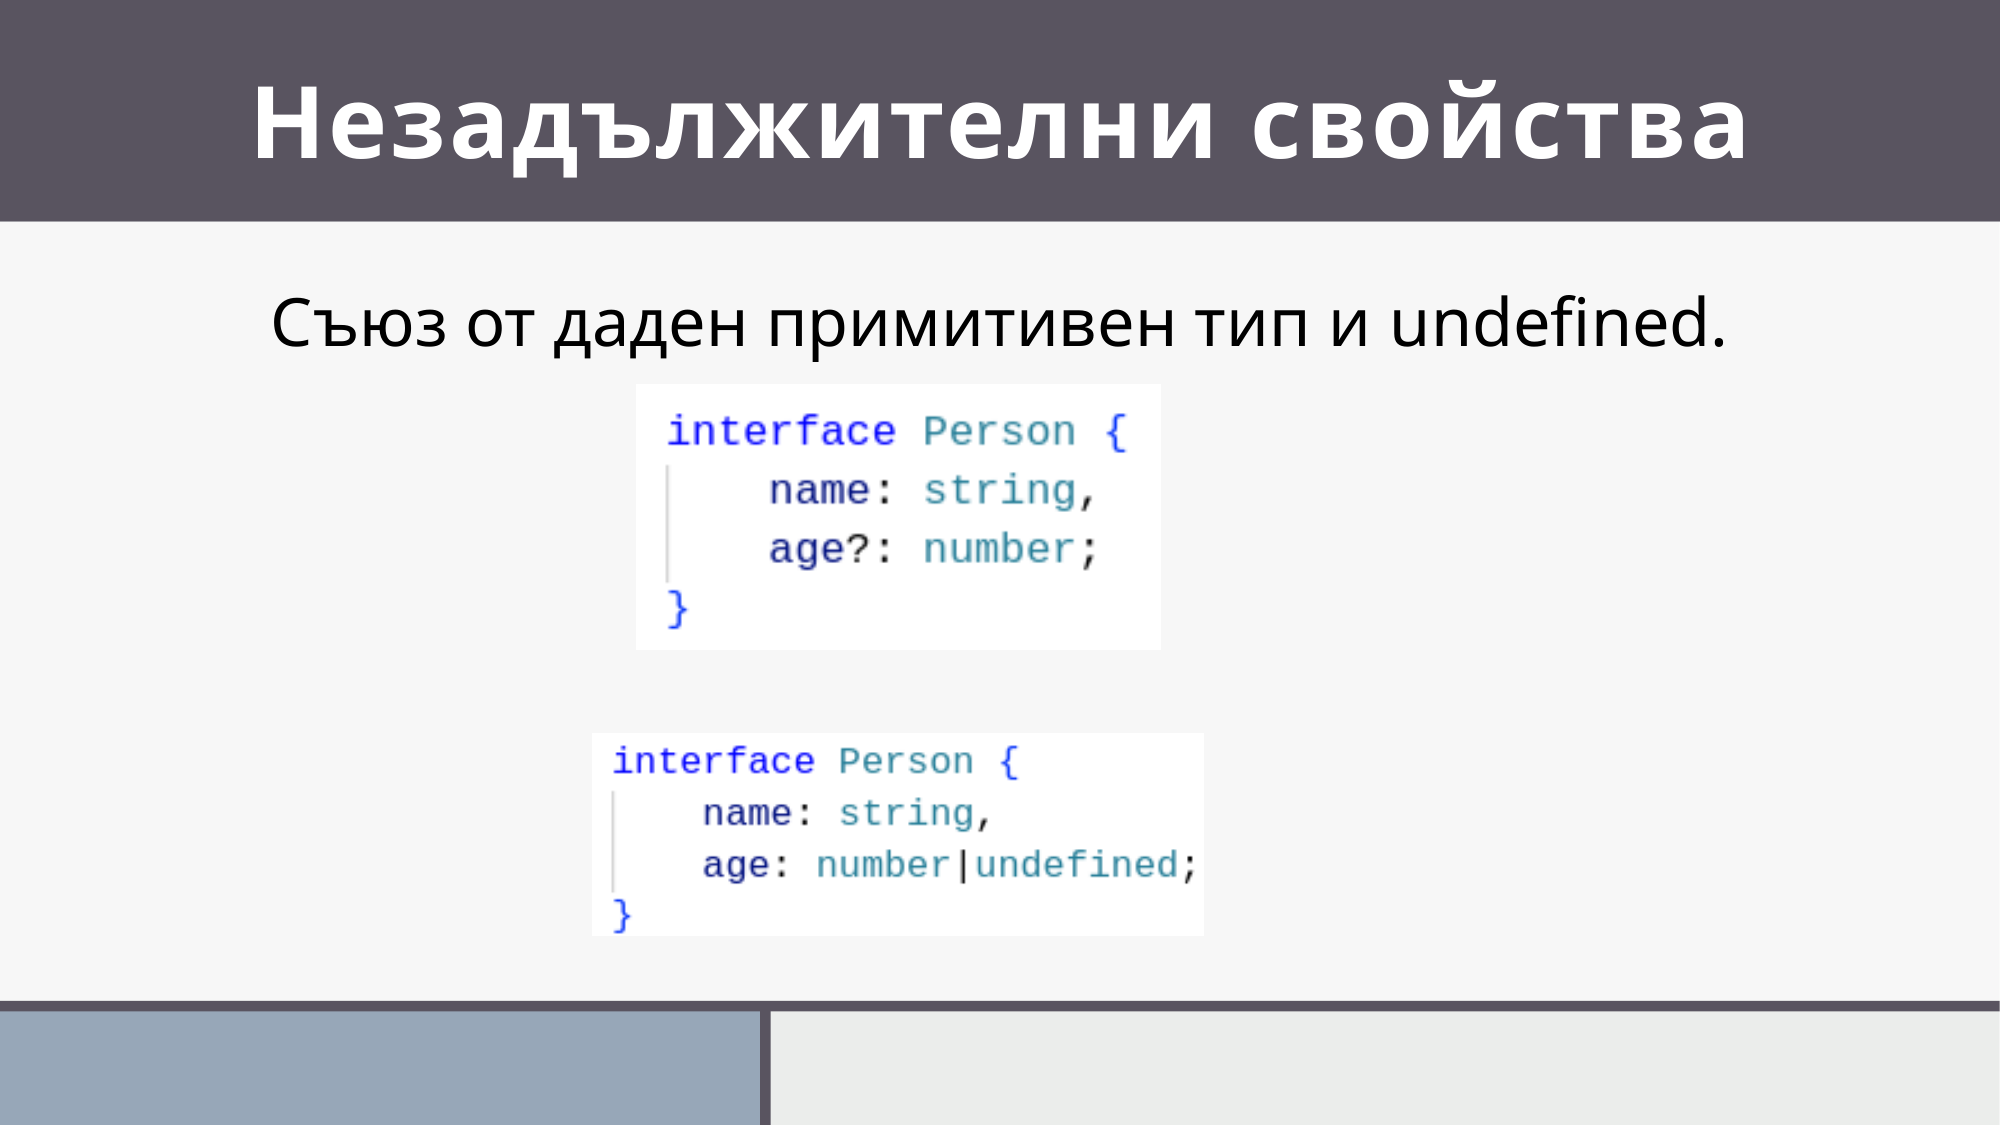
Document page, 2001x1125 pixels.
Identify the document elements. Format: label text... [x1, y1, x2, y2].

text_box Съюз от даден примитивен тип и undefined. [150, 272, 1850, 368]
picture [636, 384, 1161, 650]
title Незадължителни свойства [106, 15, 1895, 207]
picture [592, 733, 1205, 937]
